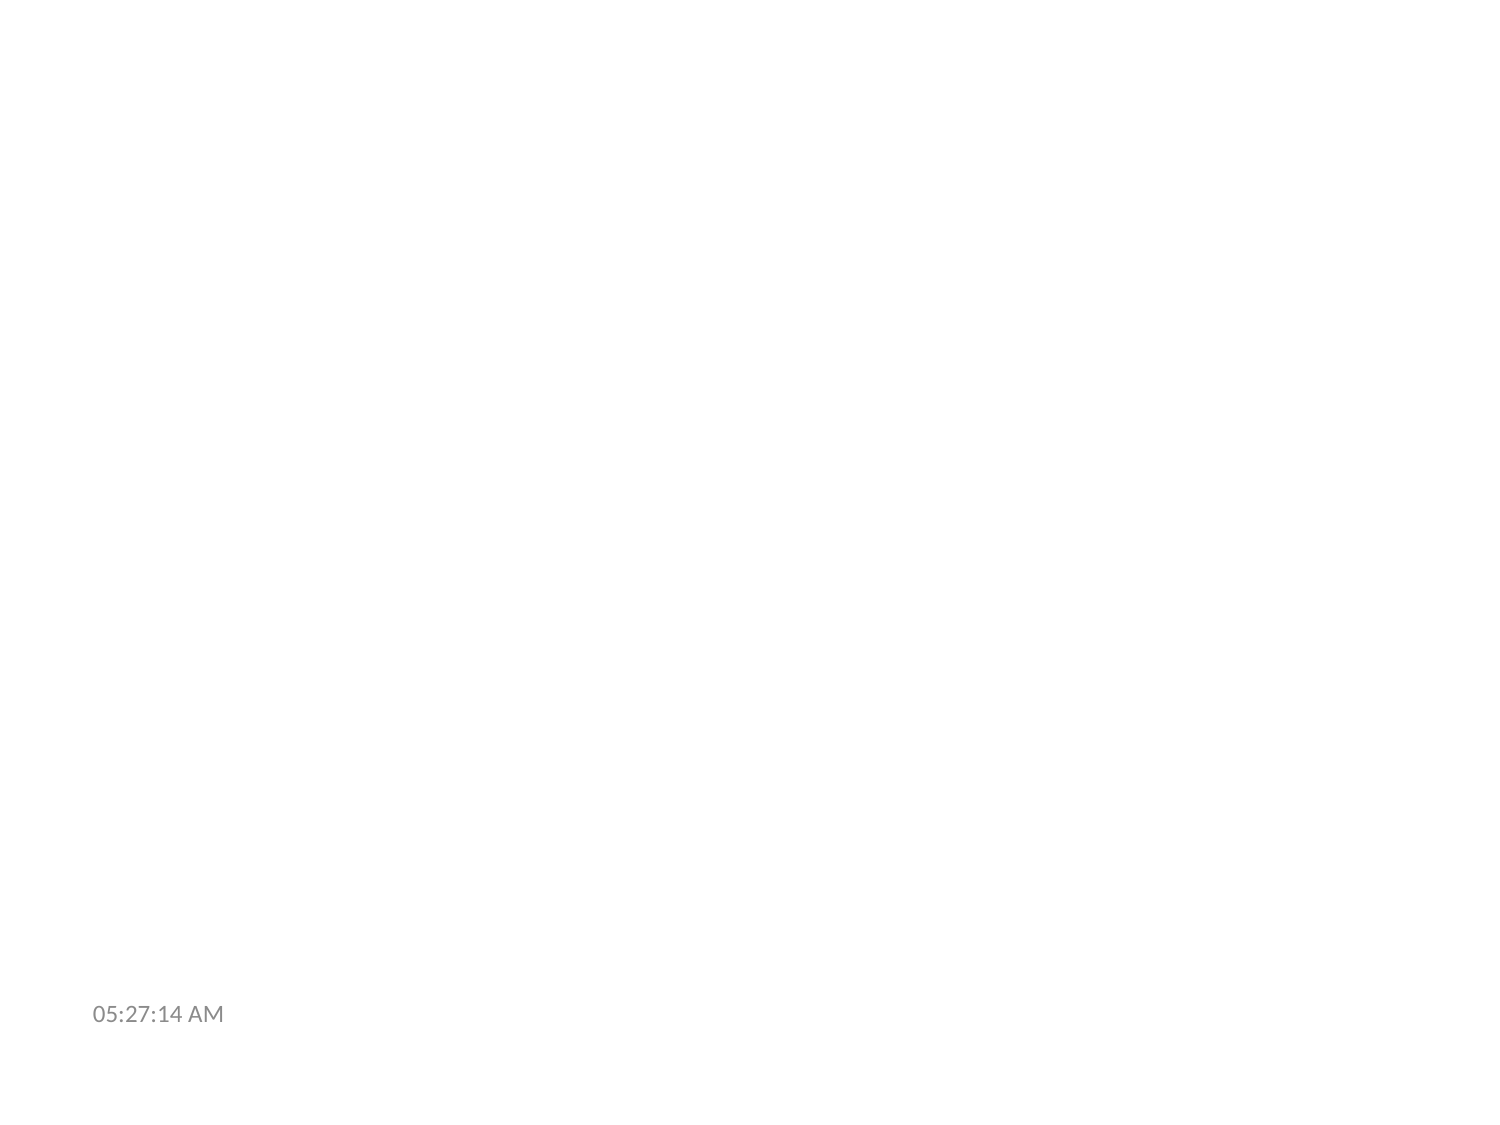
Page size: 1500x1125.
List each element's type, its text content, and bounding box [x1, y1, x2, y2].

text_box 3:35:09 PM [77, 982, 428, 1043]
